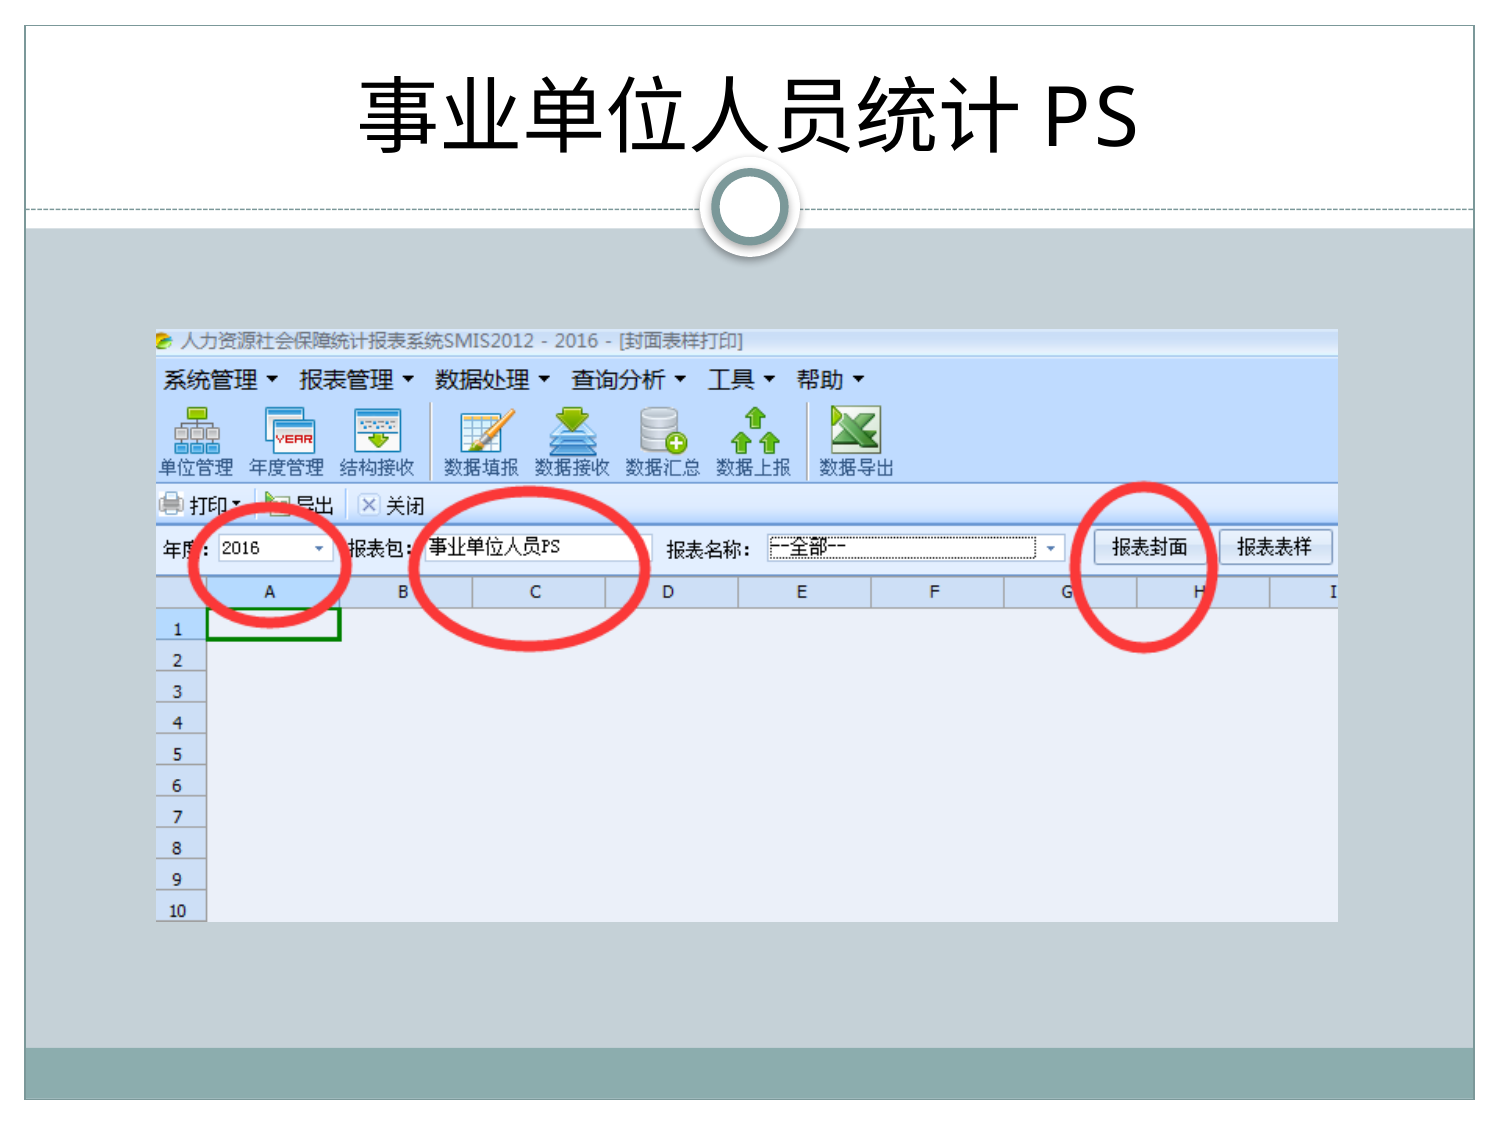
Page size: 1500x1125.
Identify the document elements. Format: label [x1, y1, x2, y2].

list [156, 329, 1338, 922]
